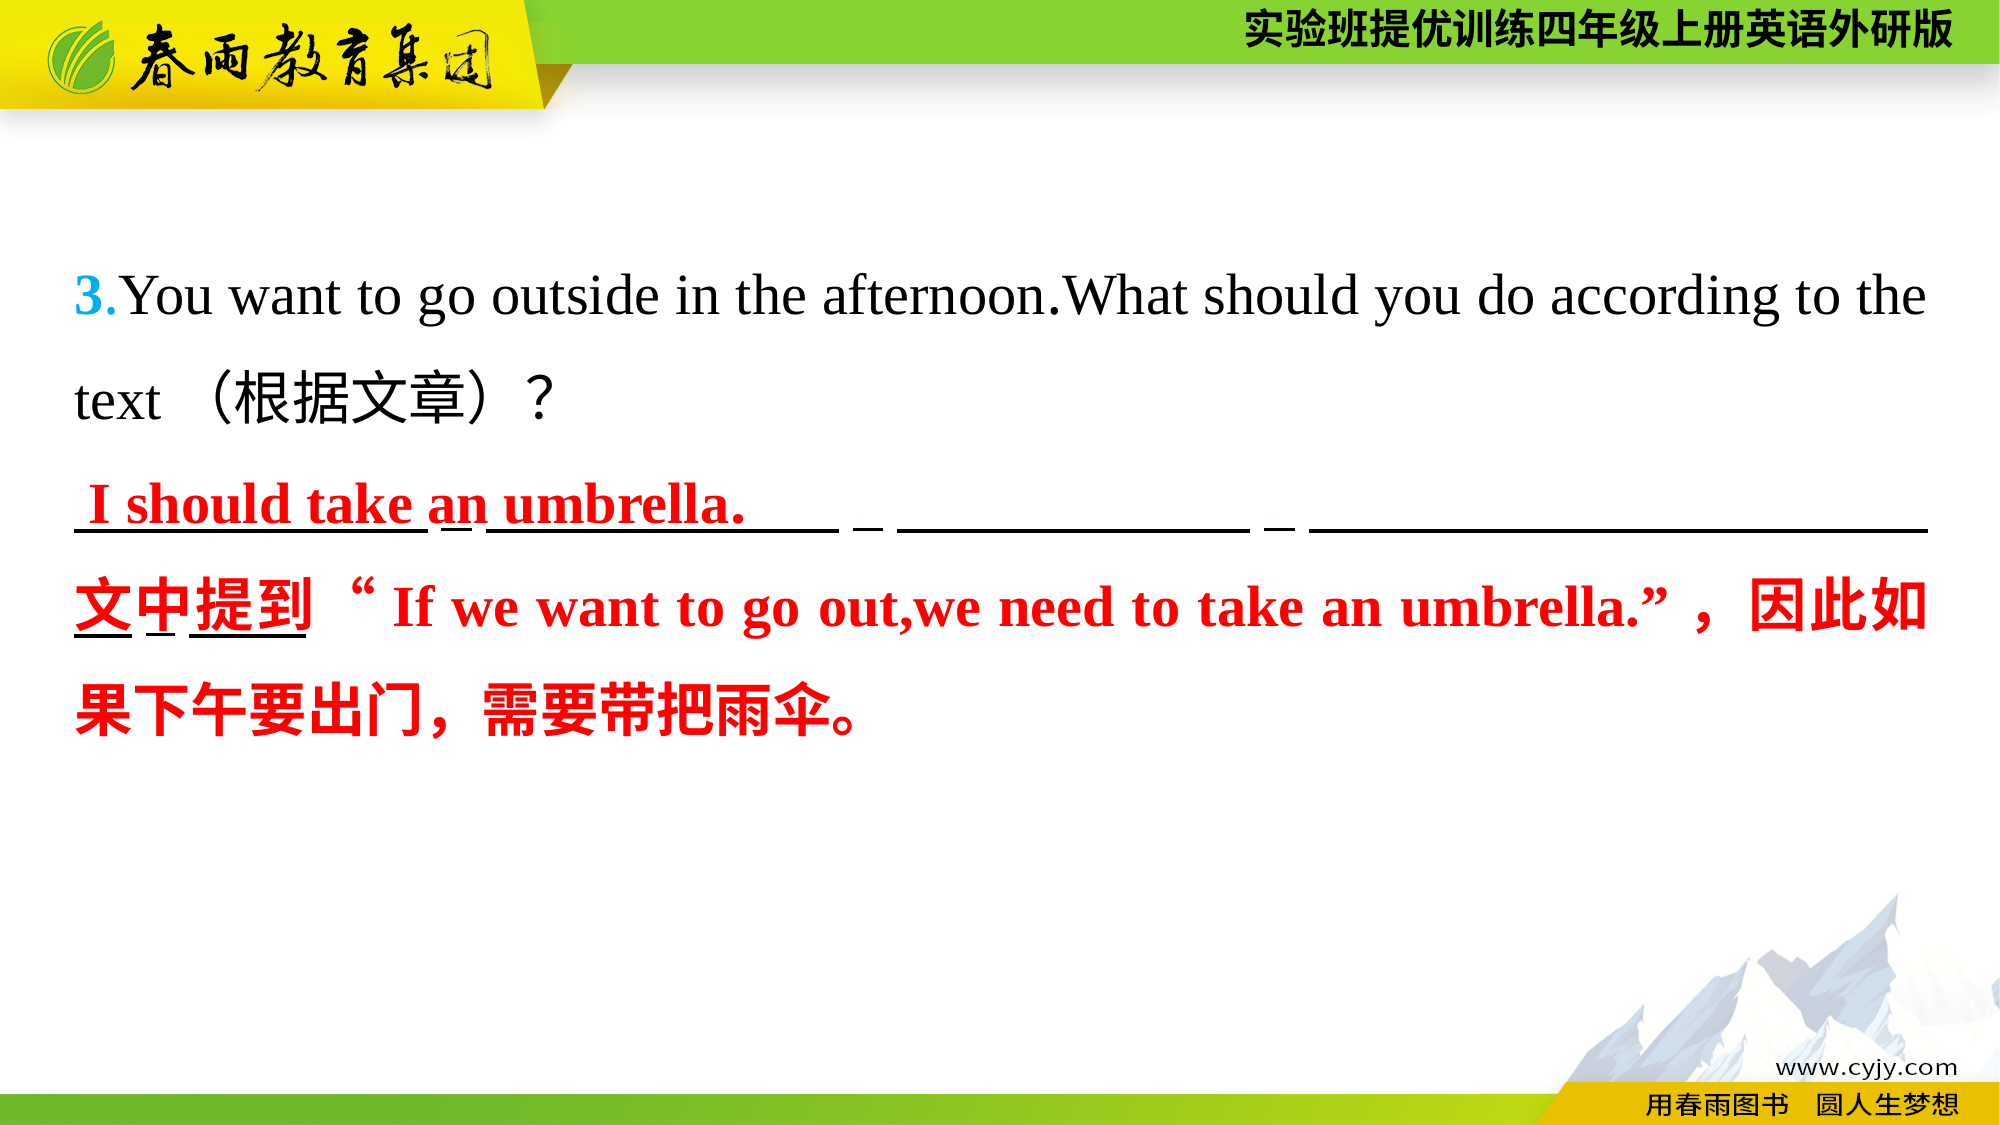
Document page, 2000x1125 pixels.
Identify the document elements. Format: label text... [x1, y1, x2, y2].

list 3.You want to go outside in the afternoon.What should you do according to the text（根据文章）？ . . . . [59, 213, 1944, 525]
text_box I should take an umbrella. [73, 422, 1959, 543]
text_box 文中提到“If we want to go out,we need to take an umbrella.”，因此如果下午要出门，需要带把雨伞。 [59, 525, 1944, 751]
picture [0, 0, 2000, 1125]
